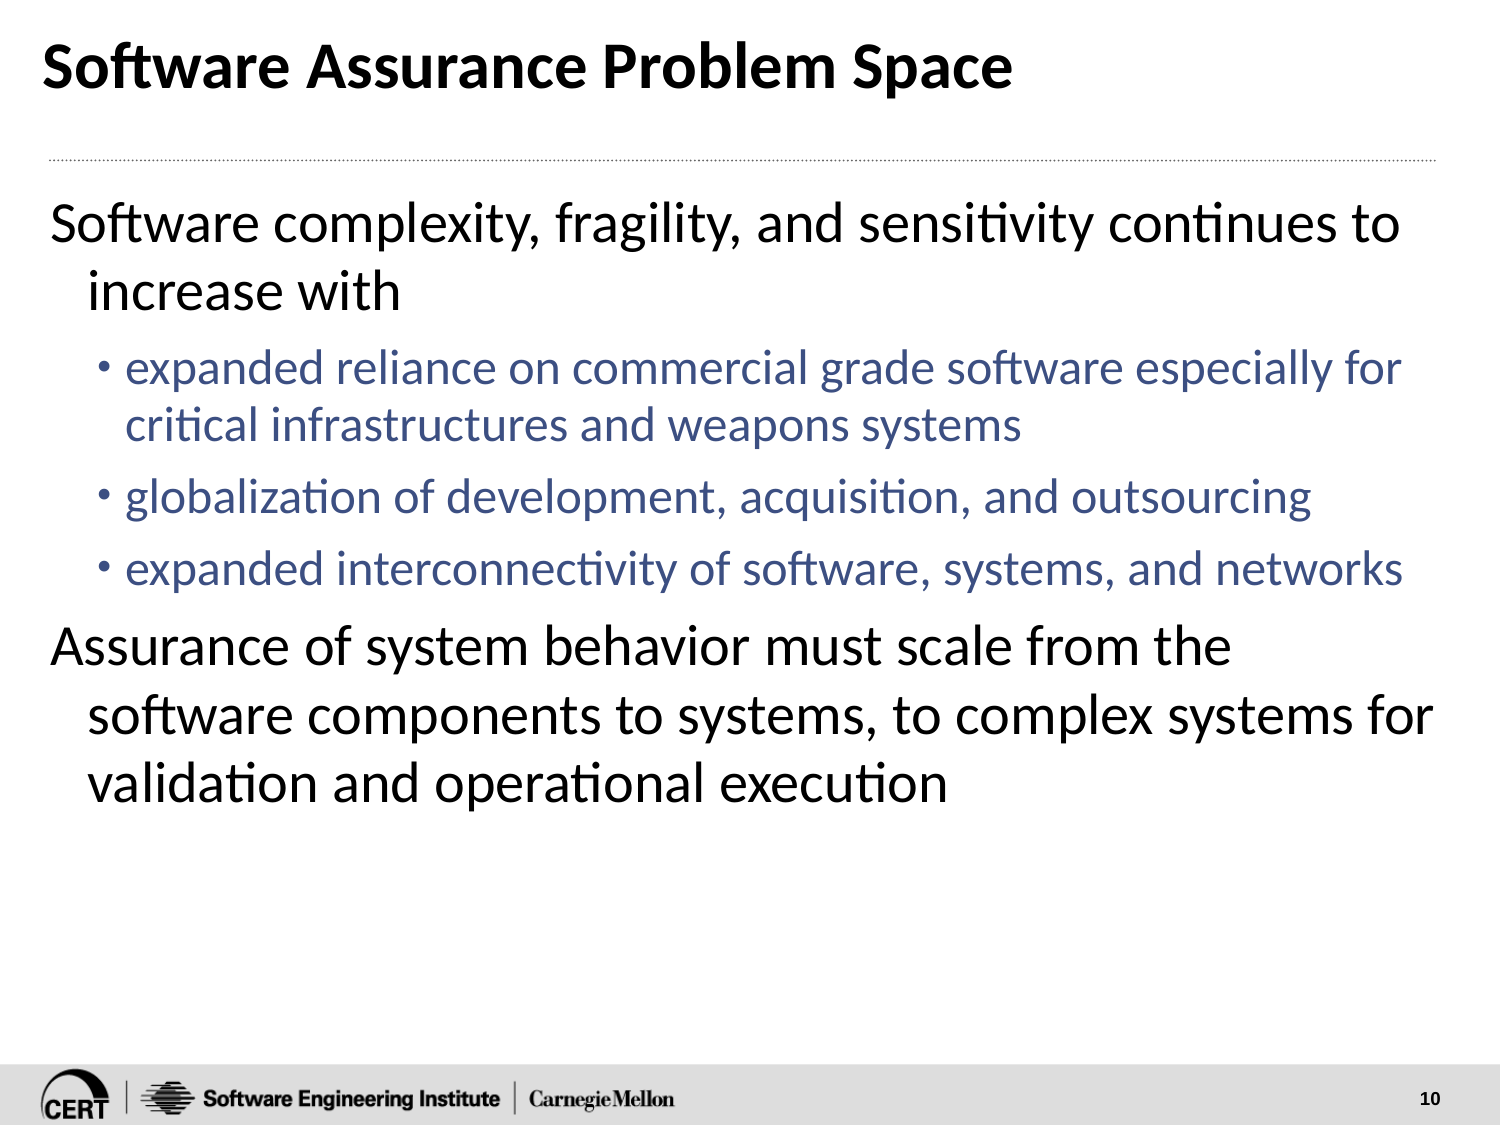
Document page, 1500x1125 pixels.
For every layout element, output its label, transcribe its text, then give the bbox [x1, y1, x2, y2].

picture [24, 1065, 688, 1125]
title Software Assurance Problem Space [42, 37, 1434, 155]
list Software complexity, fragility, and sensitivity continues to increase with expanded reliance on commercial grade software especially for critical infrastructures and weapons systems globalization of development, acquisition, and outsourcing expanded interconnectivity of software, systems, and networks Assurance of system behavior must scale from the software components to systems, to complex systems for validation and operational execution [49, 187, 1438, 1001]
